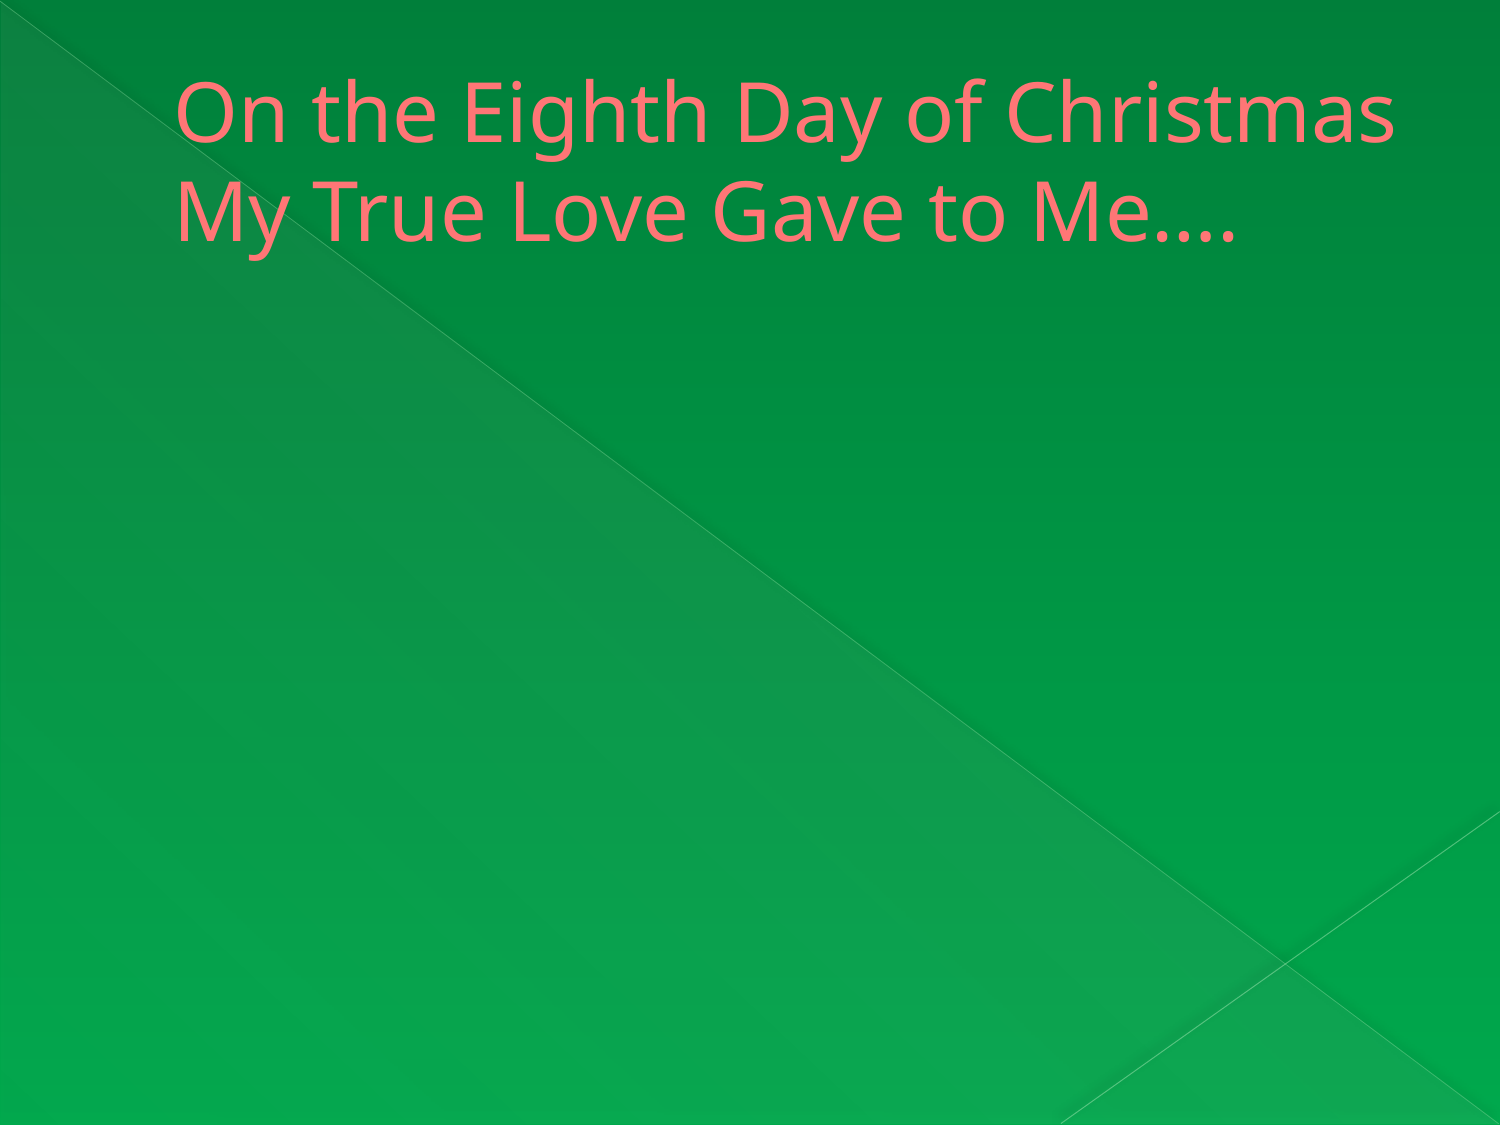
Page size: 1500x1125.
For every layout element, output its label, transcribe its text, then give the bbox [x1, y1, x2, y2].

title On the Eighth Day of Christmas My True Love Gave to Me…. [75, 43, 1425, 274]
